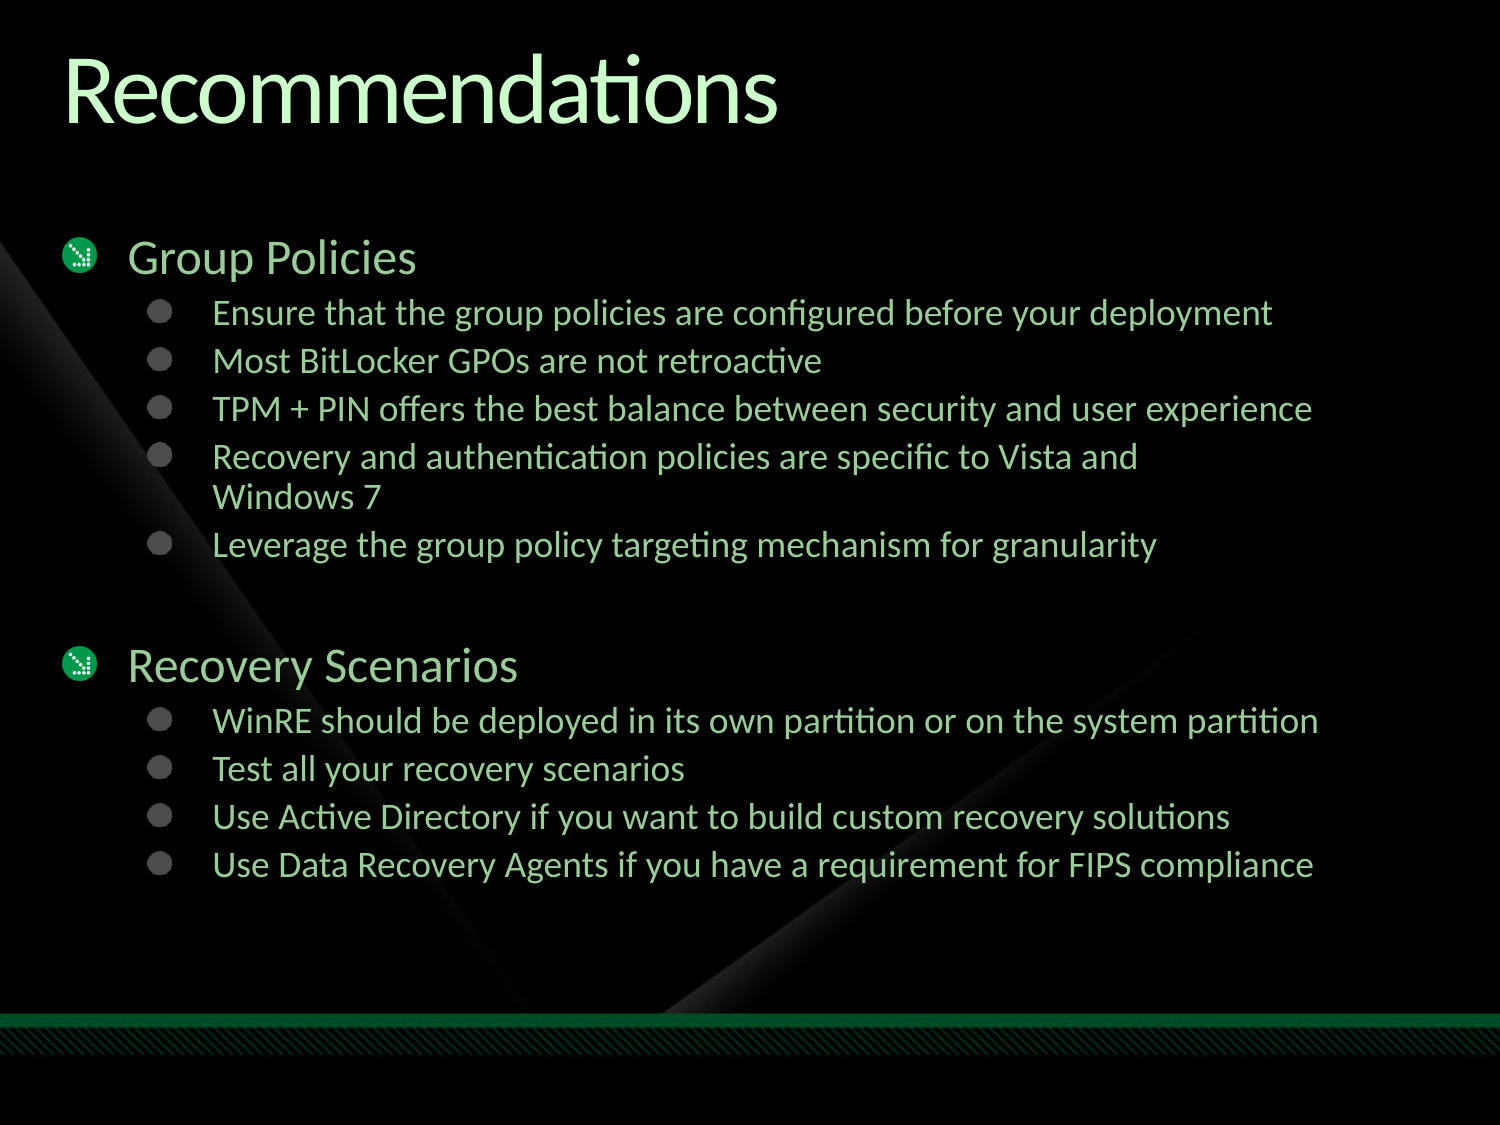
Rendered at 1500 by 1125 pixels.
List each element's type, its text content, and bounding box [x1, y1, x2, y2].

list Group Policies Ensure that the group policies are configured before your deployment Most BitLocker GPOs are not retroactive TPM + PIN offers the best balance between security and user experience Recovery and authentication policies are specific to Vista and Windows 7 Leverage the group policy targeting mechanism for granularity Recovery Scenarios WinRE should be deployed in its own partition or on the system partition Test all your recovery scenarios Use Active Directory if you want to build custom recovery solutions Use Data Recovery Agents if you have a requirement for FIPS compliance [62, 231, 1438, 595]
picture [0, 0, 1500, 1125]
title Recommendations [62, 37, 1438, 147]
